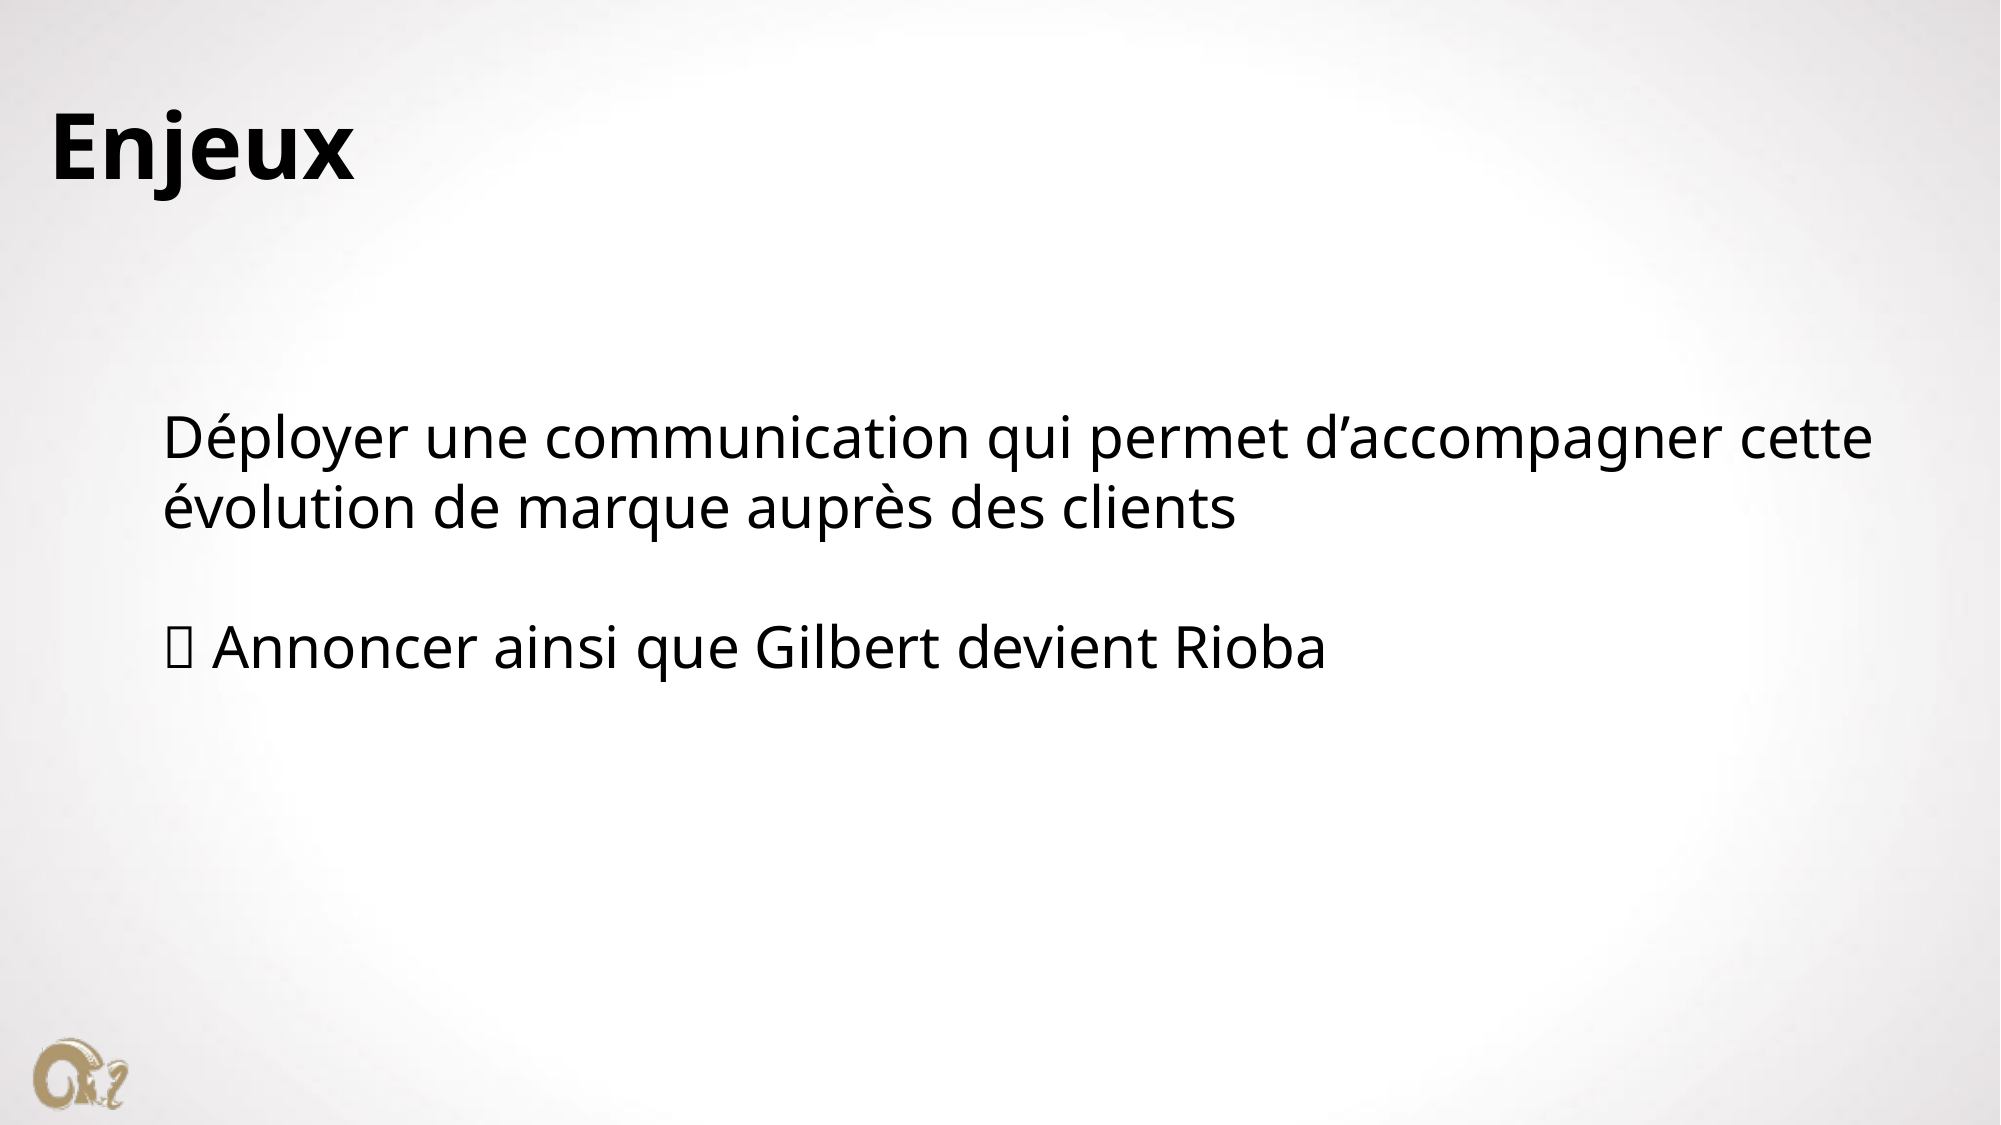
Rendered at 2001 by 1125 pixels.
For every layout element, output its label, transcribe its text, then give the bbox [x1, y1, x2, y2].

picture [0, 0, 2000, 1125]
text_box Déployer une communication qui permet d’accompagner cette évolution de marque auprès des clients  Annoncer ainsi que Gilbert devient Rioba [147, 529, 1907, 772]
title Enjeux [33, 22, 1734, 264]
